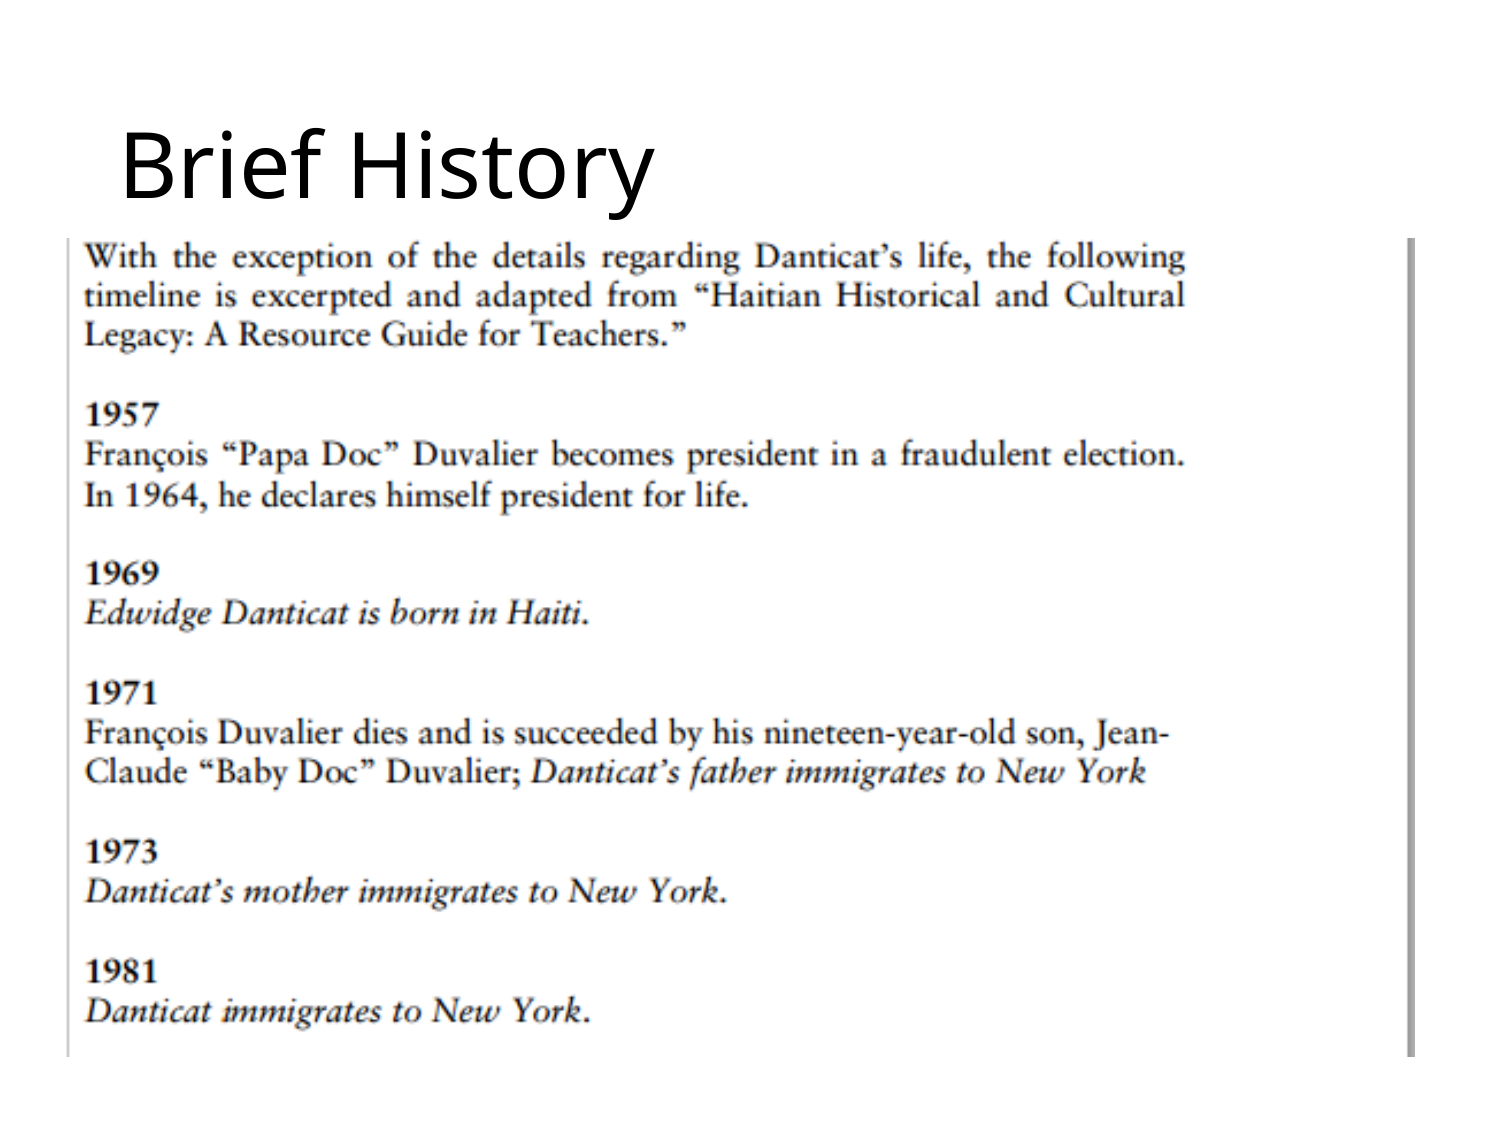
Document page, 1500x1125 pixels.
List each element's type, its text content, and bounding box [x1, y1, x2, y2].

title Brief History [103, 59, 1397, 238]
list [56, 238, 1415, 1057]
